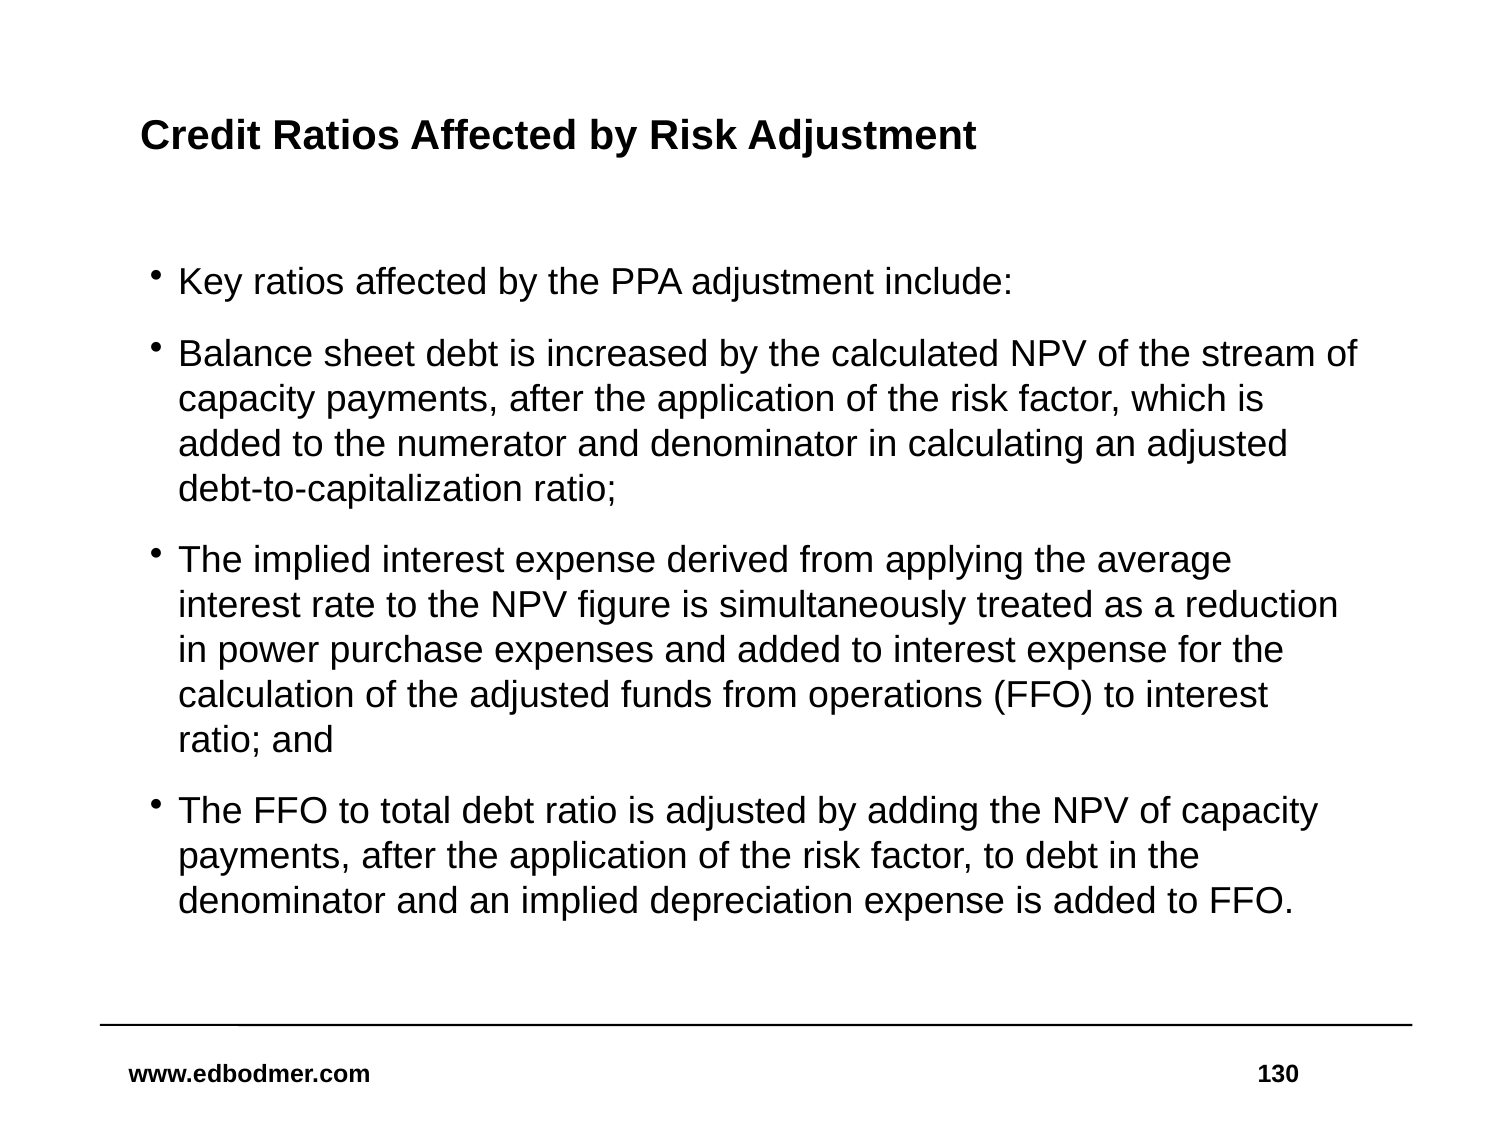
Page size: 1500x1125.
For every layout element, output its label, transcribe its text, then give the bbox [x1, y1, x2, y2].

list Key ratios affected by the PPA adjustment include: Balance sheet debt is increased by the calculated NPV of the stream of capacity payments, after the application of the risk factor, which is added to the numerator and denominator in calculating an adjusted debt-to-capitalization ratio; The implied interest expense derived from applying the average interest rate to the NPV figure is simultaneously treated as a reduction in power purchase expenses and added to interest expense for the calculation of the adjusted funds from operations (FFO) to interest ratio; and The FFO to total debt ratio is adjusted by adding the NPV of capacity payments, after the application of the risk factor, to debt in the denominator and an implied depreciation expense is added to FFO. [125, 249, 1375, 1000]
title Credit Ratios Affected by Risk Adjustment [125, 99, 1288, 225]
